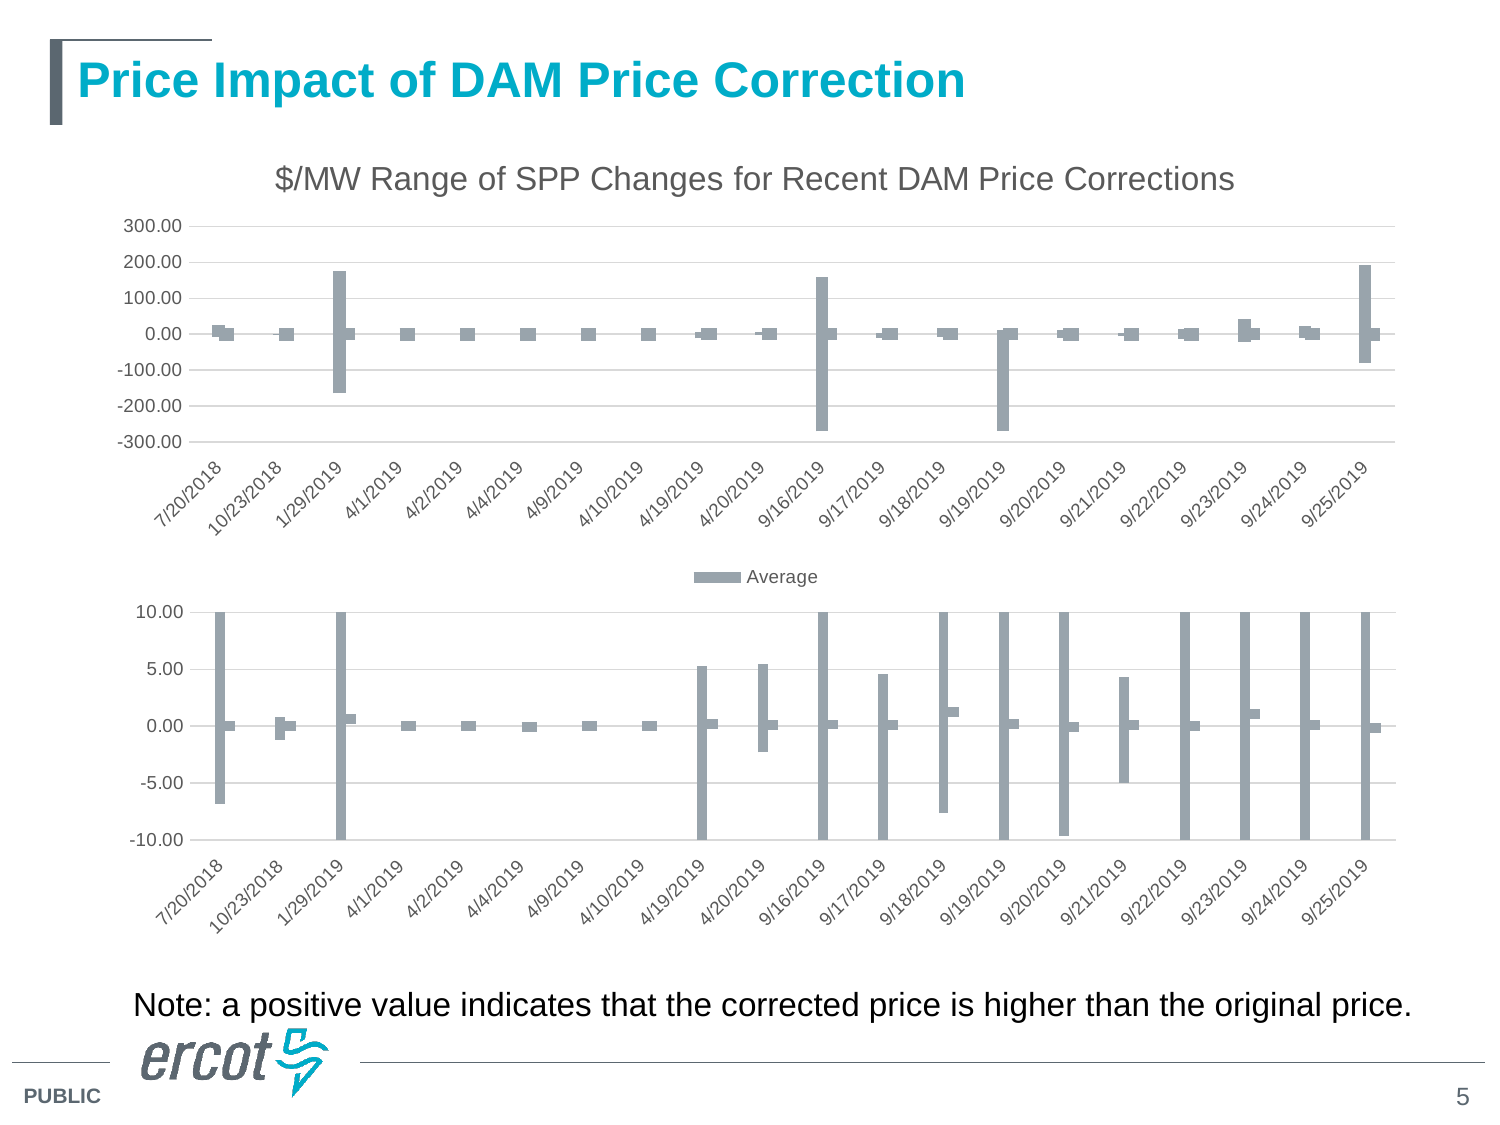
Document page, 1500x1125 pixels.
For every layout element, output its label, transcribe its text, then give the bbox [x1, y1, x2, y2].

chart [90, 133, 1423, 946]
text_box Note: a positive value indicates that the corrected price is higher than the original price. [118, 976, 1450, 1031]
title Price Impact of DAM Price Correction [62, 39, 1450, 228]
picture [137, 1031, 332, 1100]
